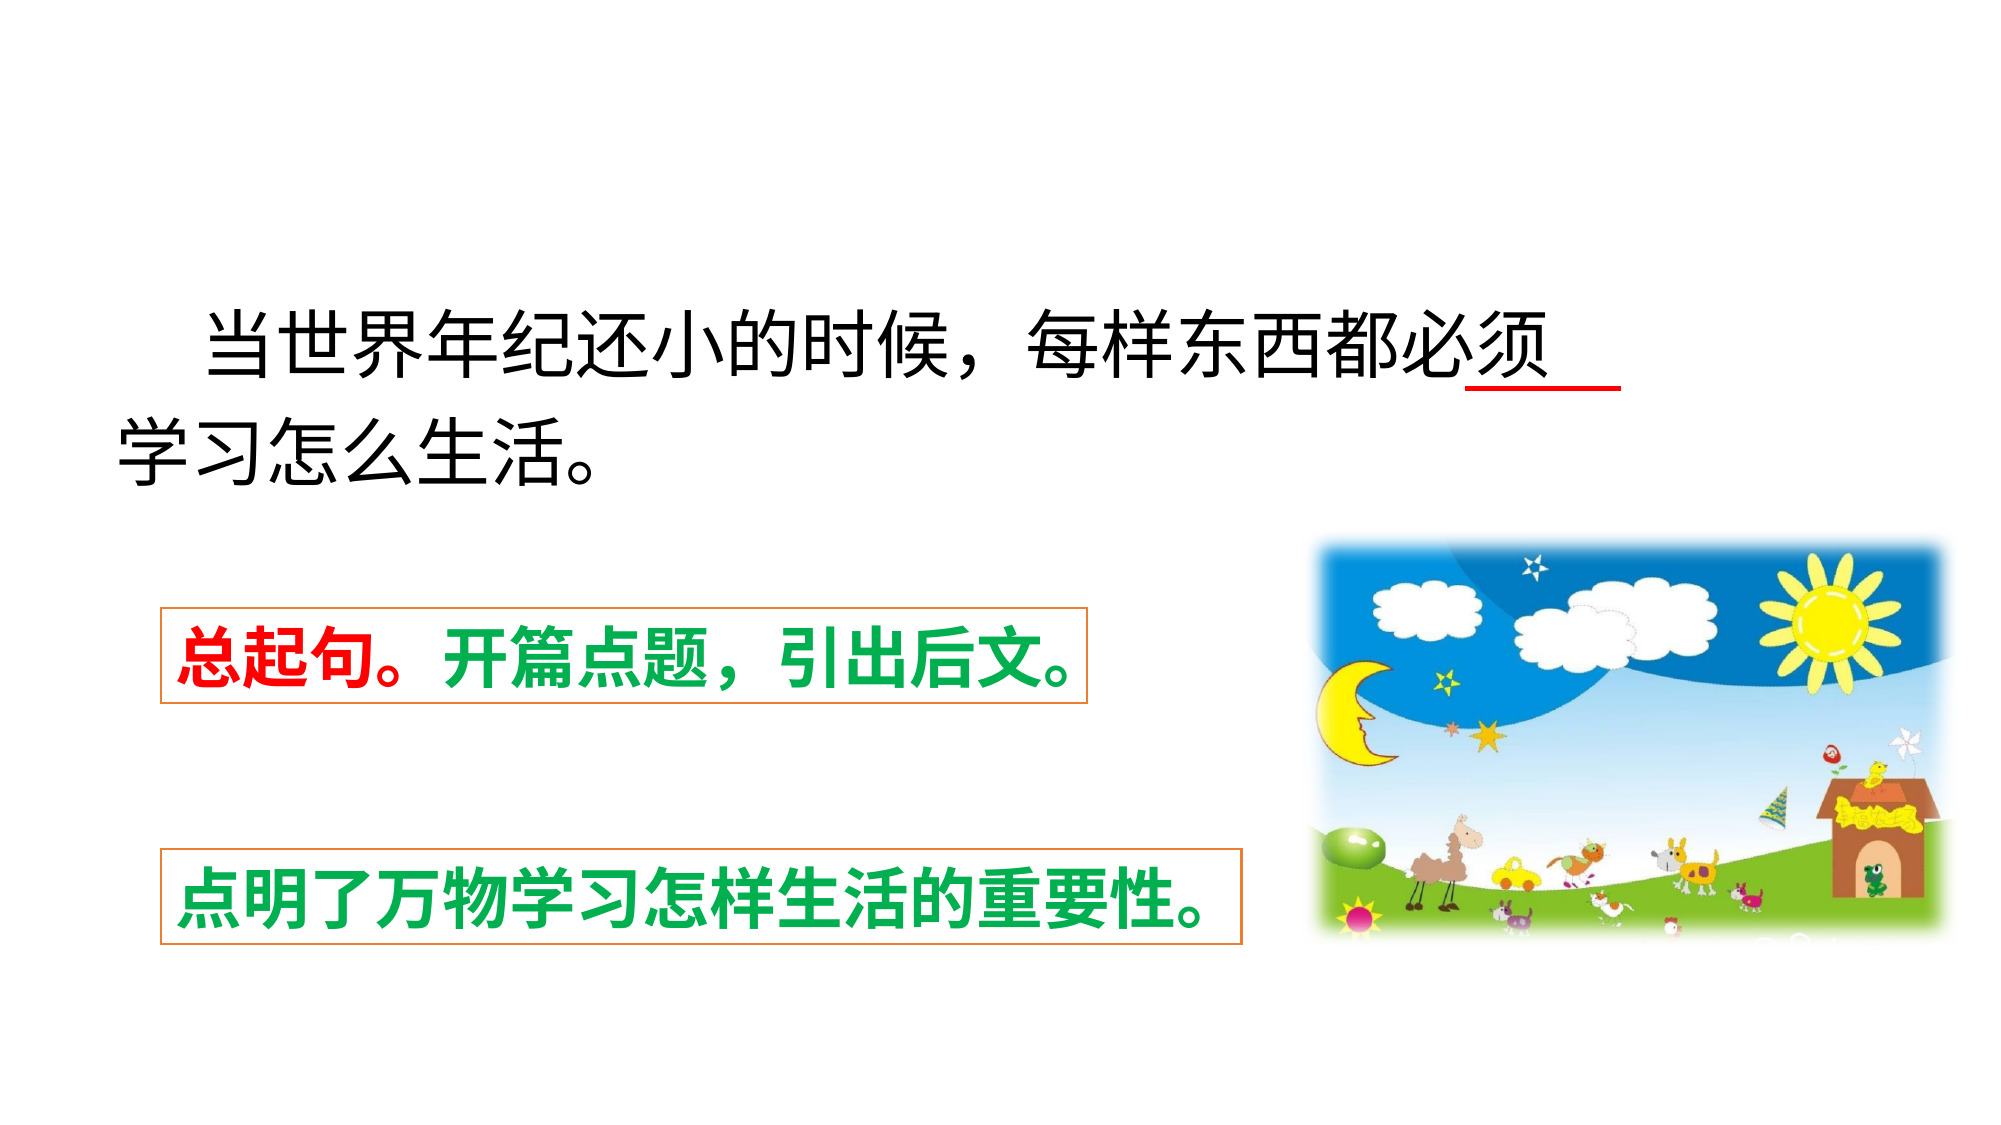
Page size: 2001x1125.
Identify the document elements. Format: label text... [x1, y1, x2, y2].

text_box 点明了万物学习怎样生活的重要性。 [160, 848, 1243, 945]
text_box 总起句。开篇点题，引出后文。 [160, 607, 1088, 704]
text_box 当世界年纪还小的时候，每样东西都必须学习怎么生活。 [101, 271, 1640, 503]
picture [1303, 529, 1958, 946]
